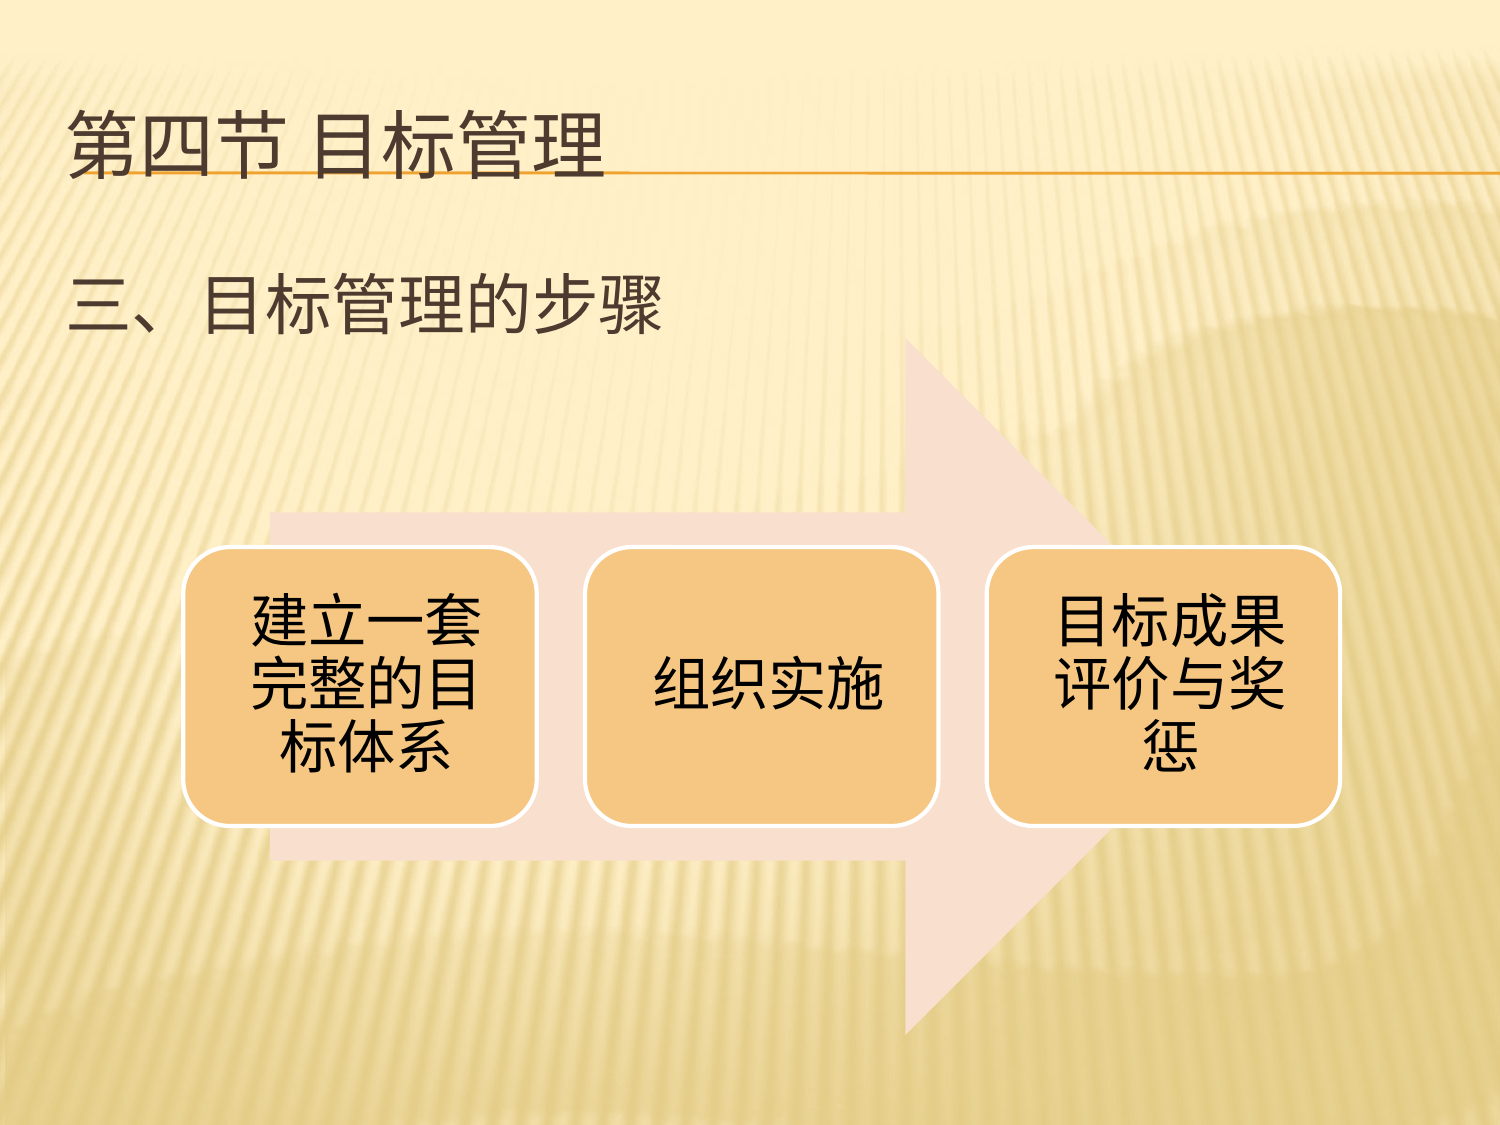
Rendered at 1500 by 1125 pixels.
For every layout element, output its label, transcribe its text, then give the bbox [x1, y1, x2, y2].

list 三、目标管理的步骤 [49, 254, 1476, 998]
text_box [182, 337, 1341, 1036]
title 第四节 目标管理 [50, 75, 1475, 213]
